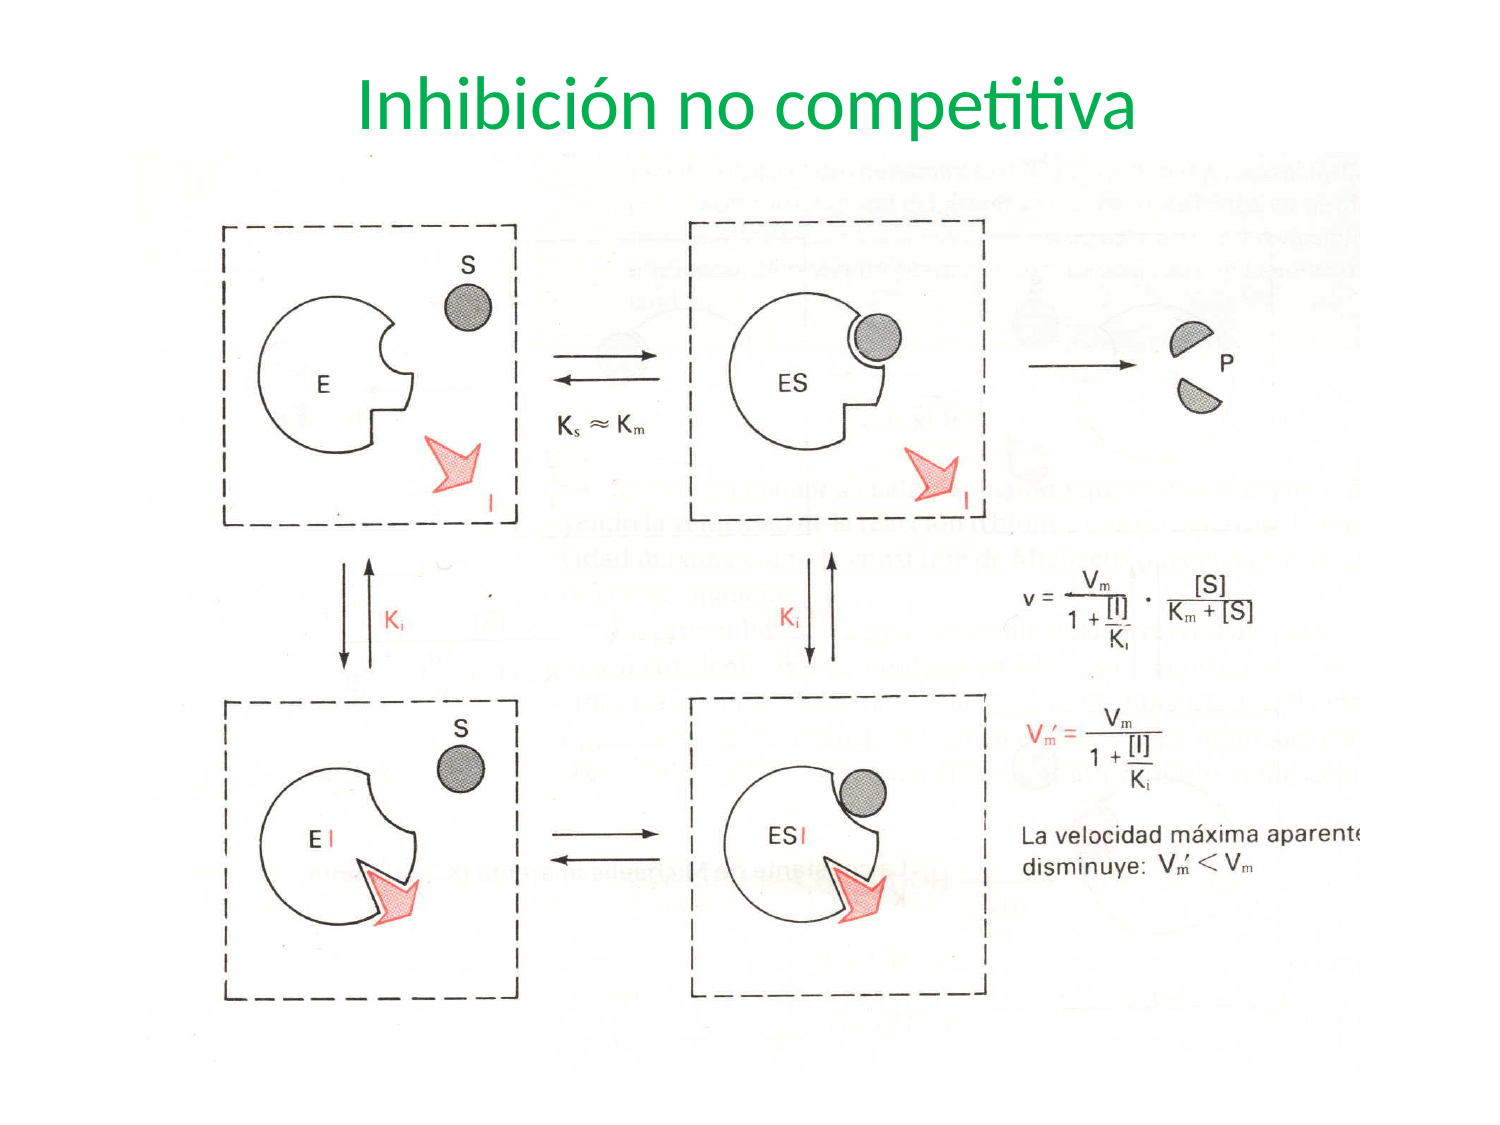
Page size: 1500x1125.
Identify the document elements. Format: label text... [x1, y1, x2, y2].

title Inhibición no competitiva [70, 45, 1425, 153]
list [140, 152, 1360, 1079]
